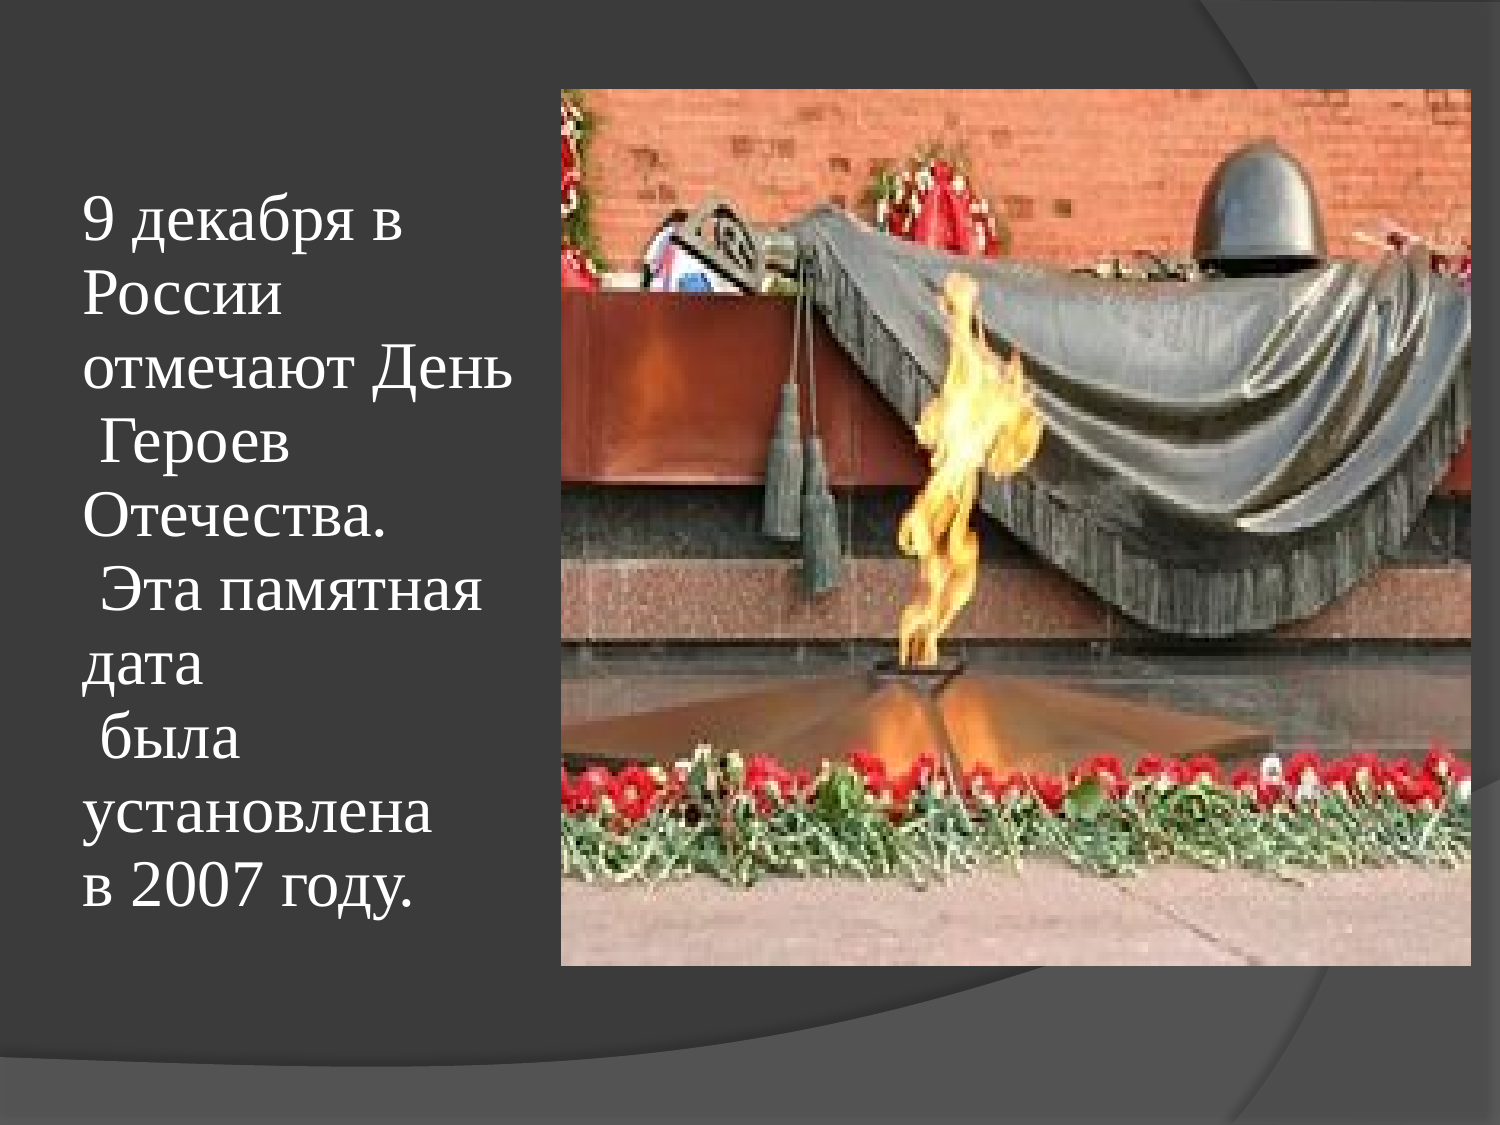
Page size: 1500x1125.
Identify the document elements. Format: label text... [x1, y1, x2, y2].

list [560, 89, 1471, 967]
title 9 декабря в России отмечают День Героев Отечества. Эта памятная дата была установлена в 2007 году. [75, 43, 561, 1059]
